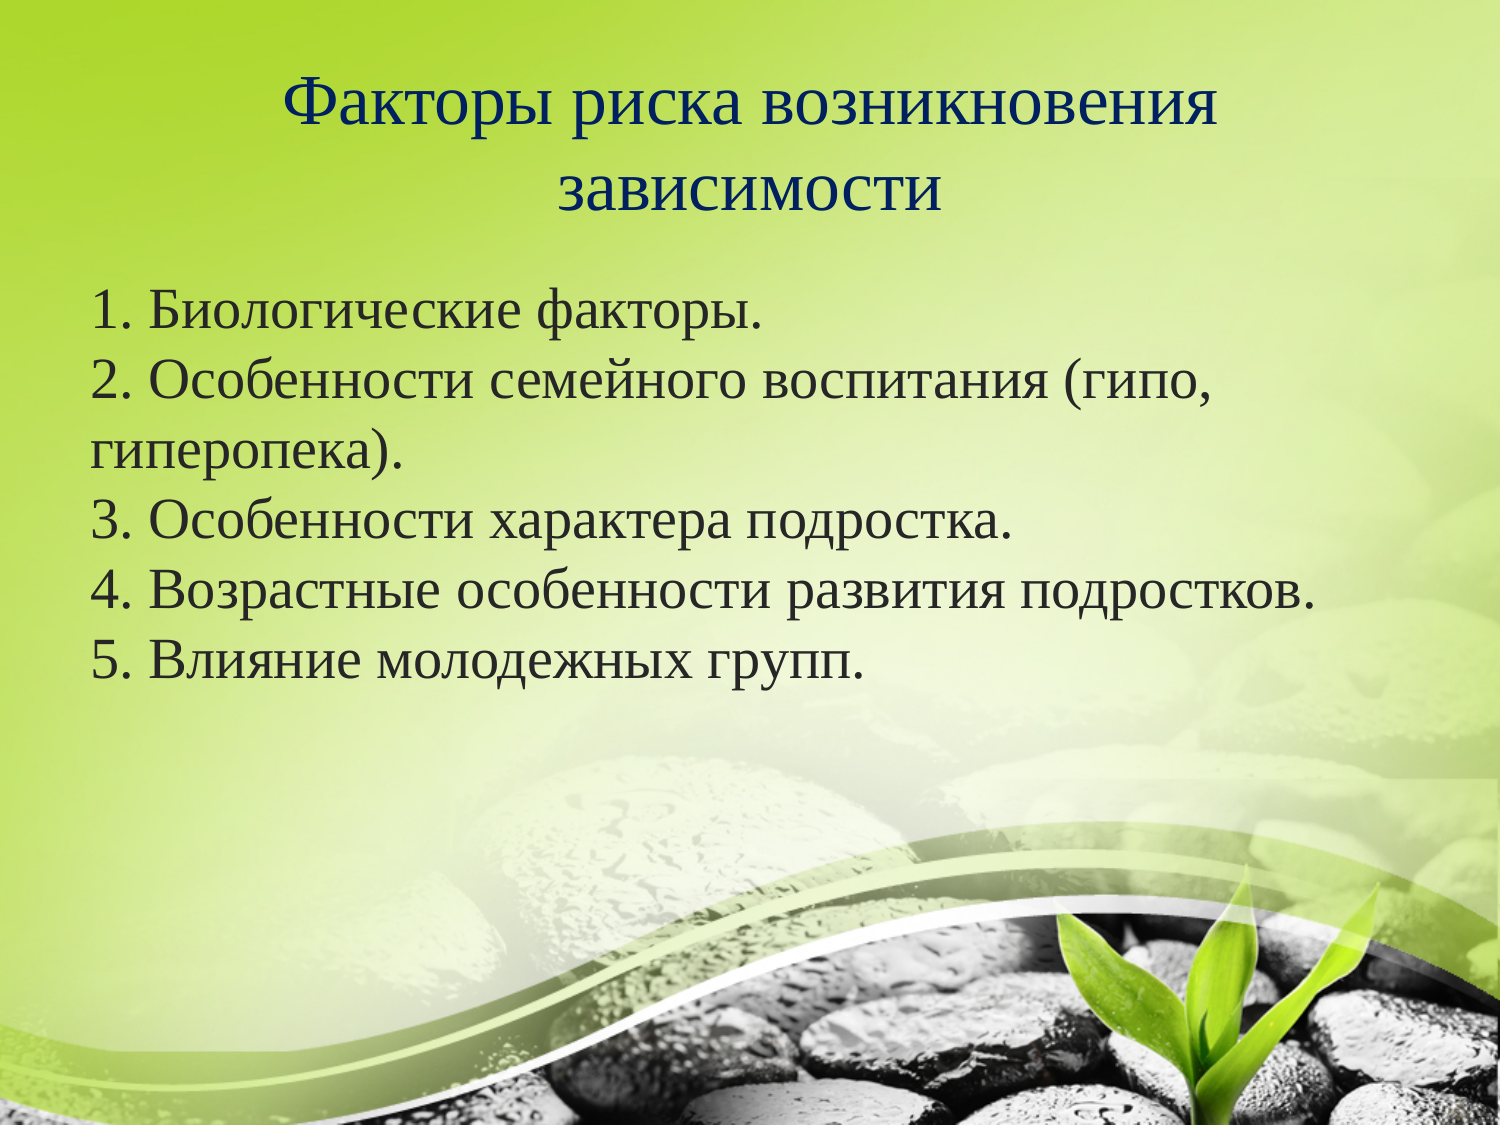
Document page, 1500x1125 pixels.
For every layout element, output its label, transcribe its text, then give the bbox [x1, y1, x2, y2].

picture [0, 0, 1500, 1125]
title Факторы риска возникновения зависимости [75, 45, 1425, 233]
list 1. Биологические факторы. 2. Особенности семейного воспитания (гипо, гиперопека). 3. Особенности характера подростка. 4. Возрастные особенности развития подростков. 5. Влияние молодежных групп. [75, 262, 1425, 1005]
